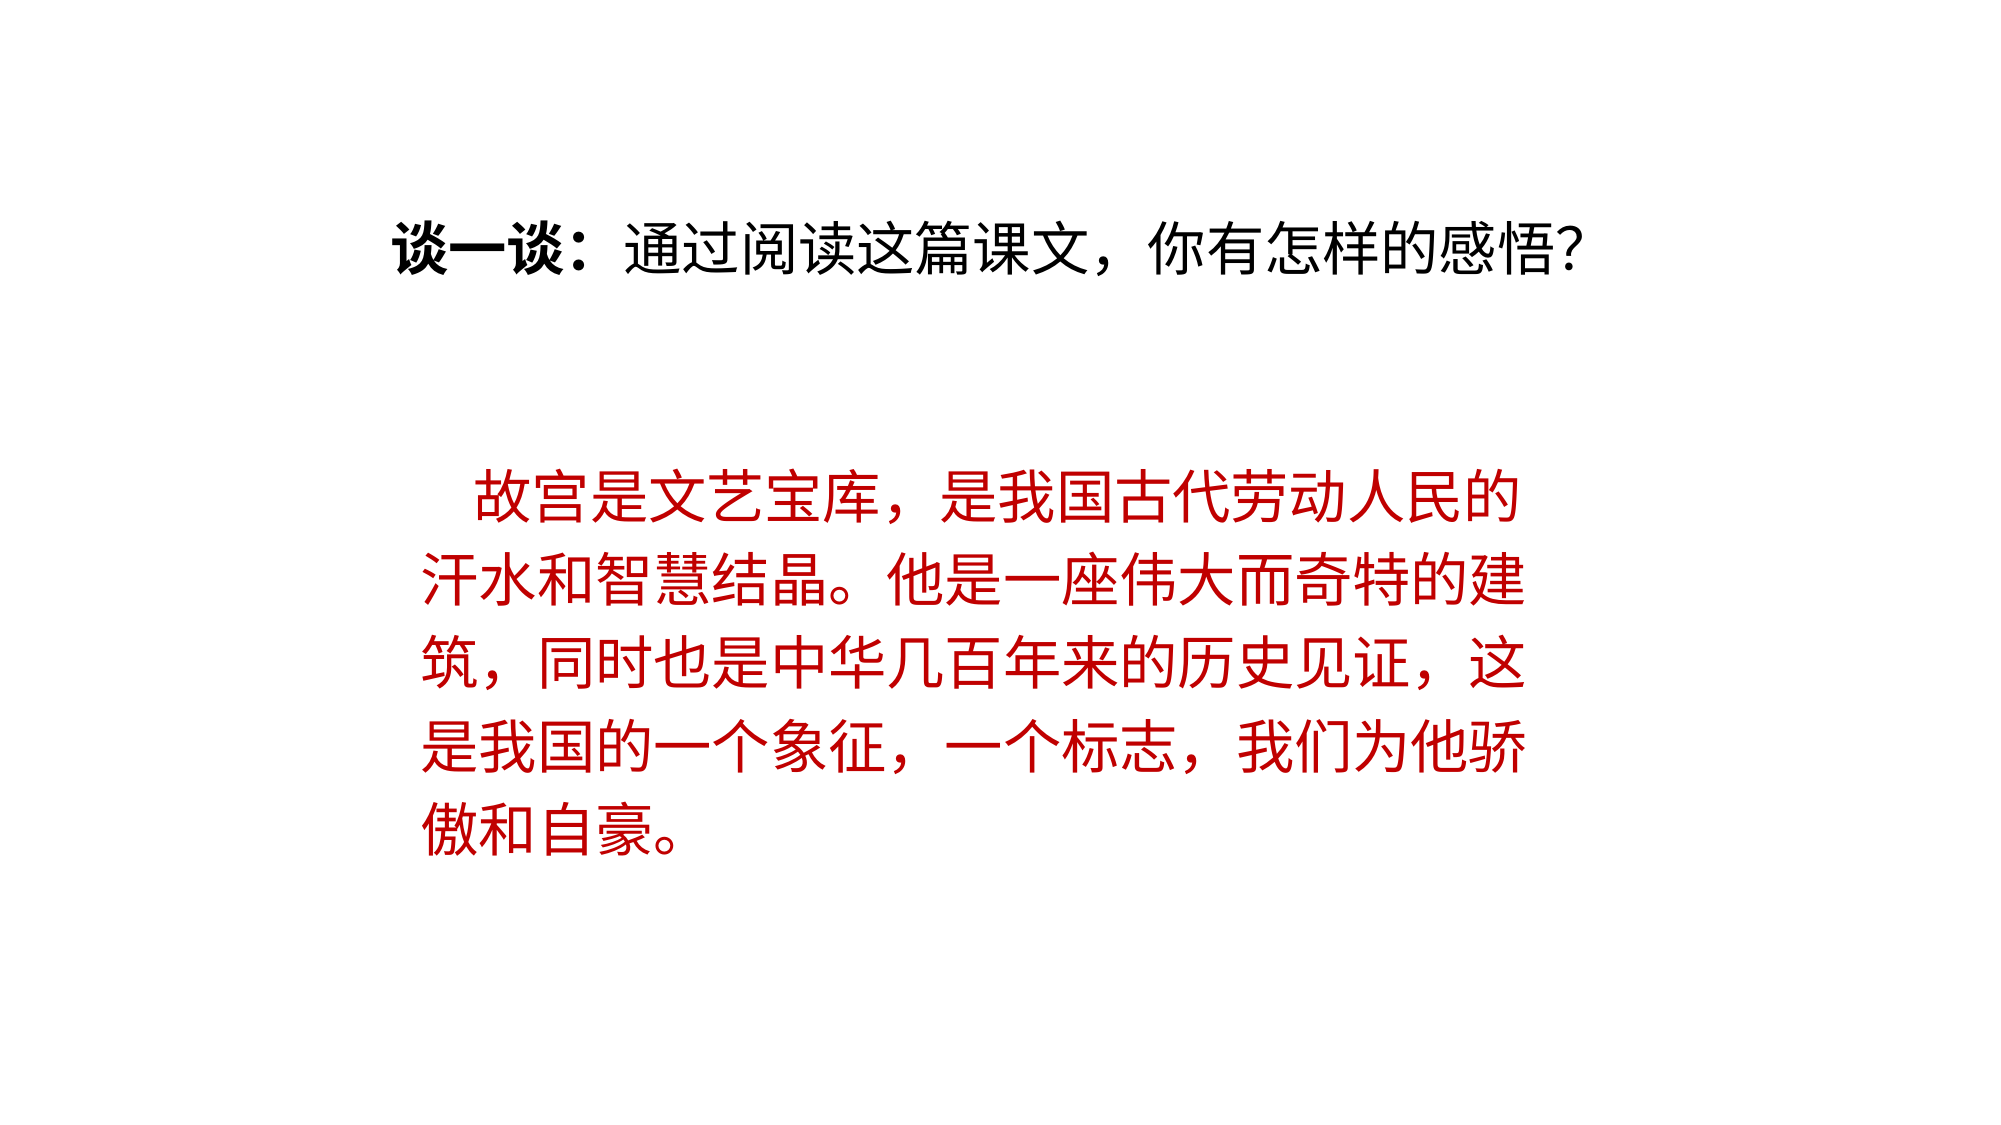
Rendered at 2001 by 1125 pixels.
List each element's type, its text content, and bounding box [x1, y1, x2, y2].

text_box 故宫是文艺宝库，是我国古代劳动人民的汗水和智慧结晶。他是一座伟大而奇特的建筑，同时也是中华几百年来的历史见证，这是我国的一个象征，一个标志，我们为他骄傲和自豪。 [405, 439, 1567, 871]
list 谈一谈：通过阅读这篇课文，你有怎样的感悟？ [379, 193, 1722, 398]
